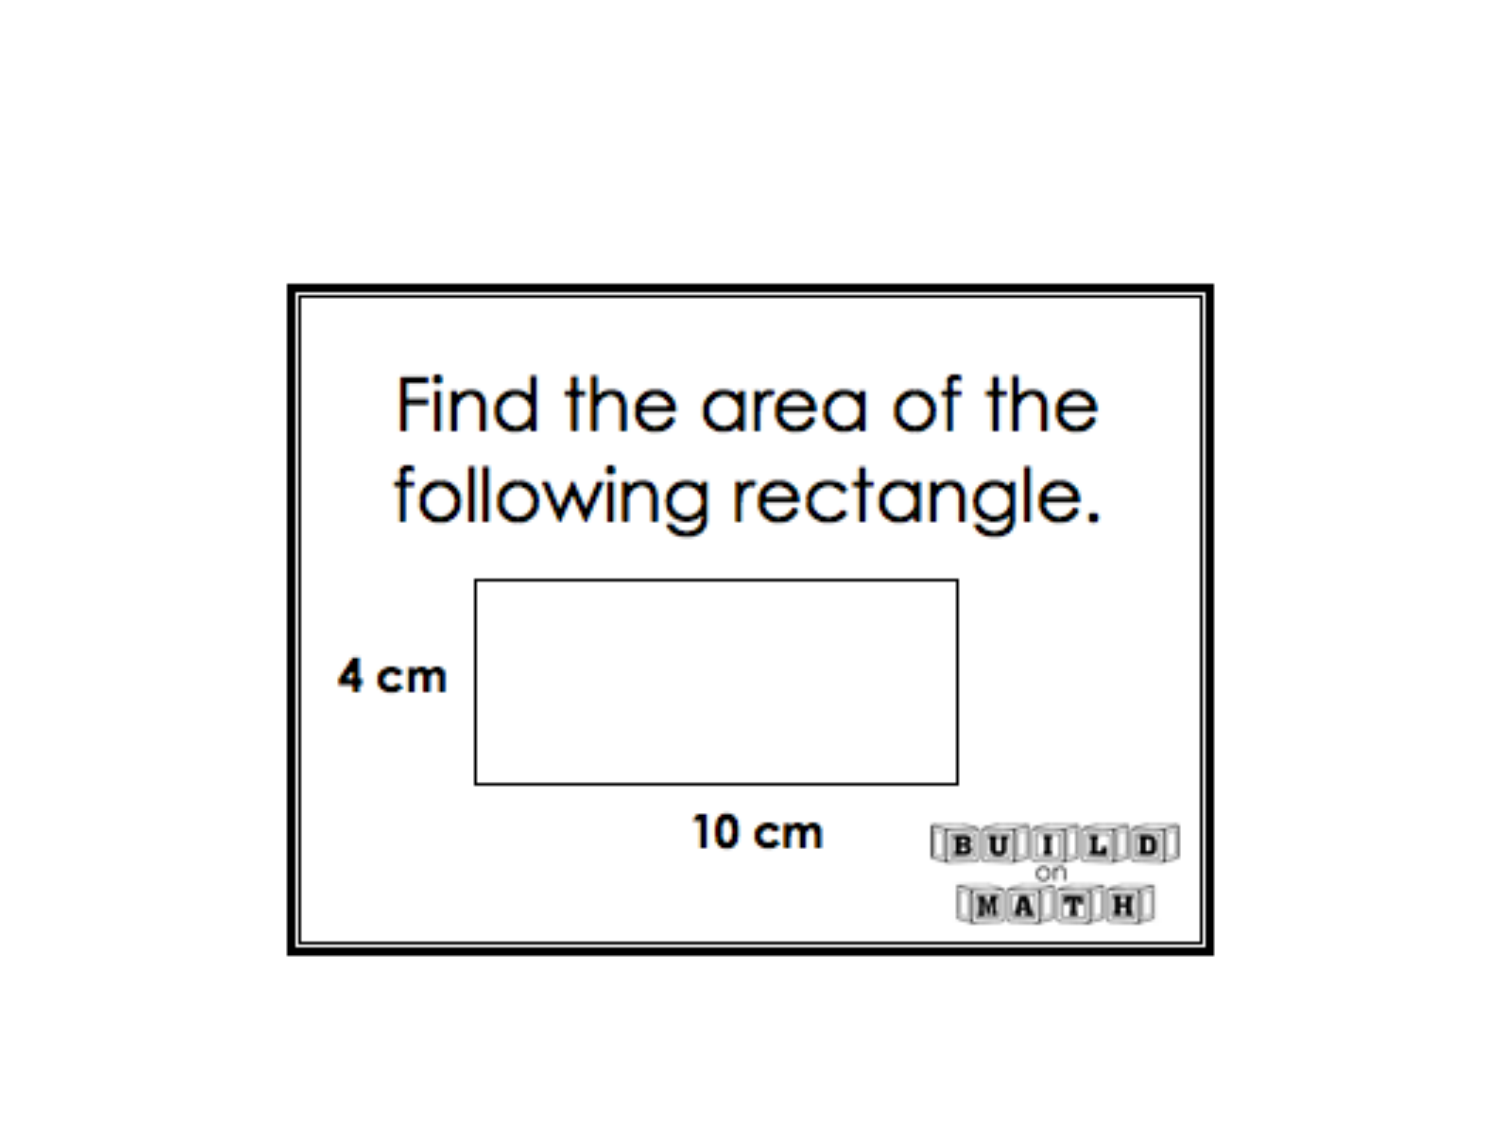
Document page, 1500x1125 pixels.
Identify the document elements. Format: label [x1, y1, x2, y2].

list [74, 262, 1426, 1006]
